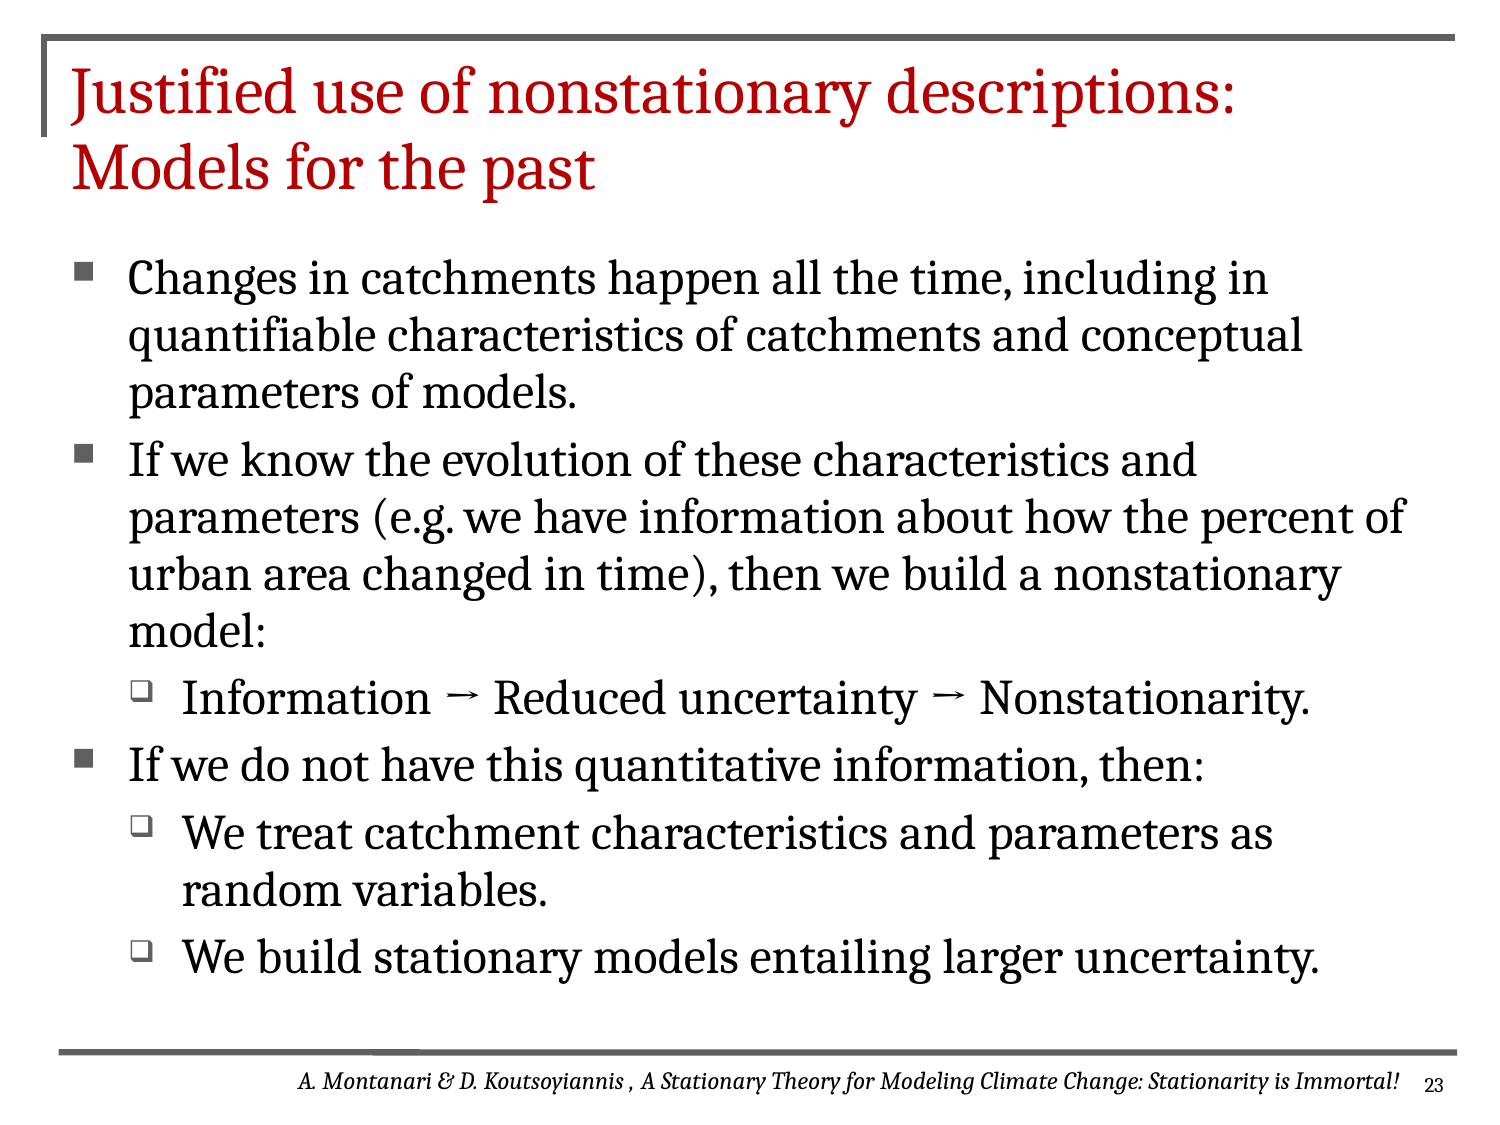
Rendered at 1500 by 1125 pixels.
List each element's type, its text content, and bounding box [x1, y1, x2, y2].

footer A. Montanari & D. Koutsoyiannis , A Stationary Theory for Modeling Climate Change: Stationarity is Immortal! [154, 1047, 1416, 1103]
slide_number 23 [1385, 1064, 1459, 1105]
list Changes in catchments happen all the time, including in quantifiable characteristics of catchments and conceptual parameters of models. If we know the evolution of these characteristics and parameters (e.g. we have information about how the percent of urban area changed in time), then we build a nonstationary model: Information → Reduced uncertainty → Nonstationarity. If we do not have this quantitative information, then: We treat catchment characteristics and parameters as random variables. We build stationary models entailing larger uncertainty. [56, 241, 1455, 1025]
title Justified use of nonstationary descriptions: Models for the past [56, 45, 1455, 233]
